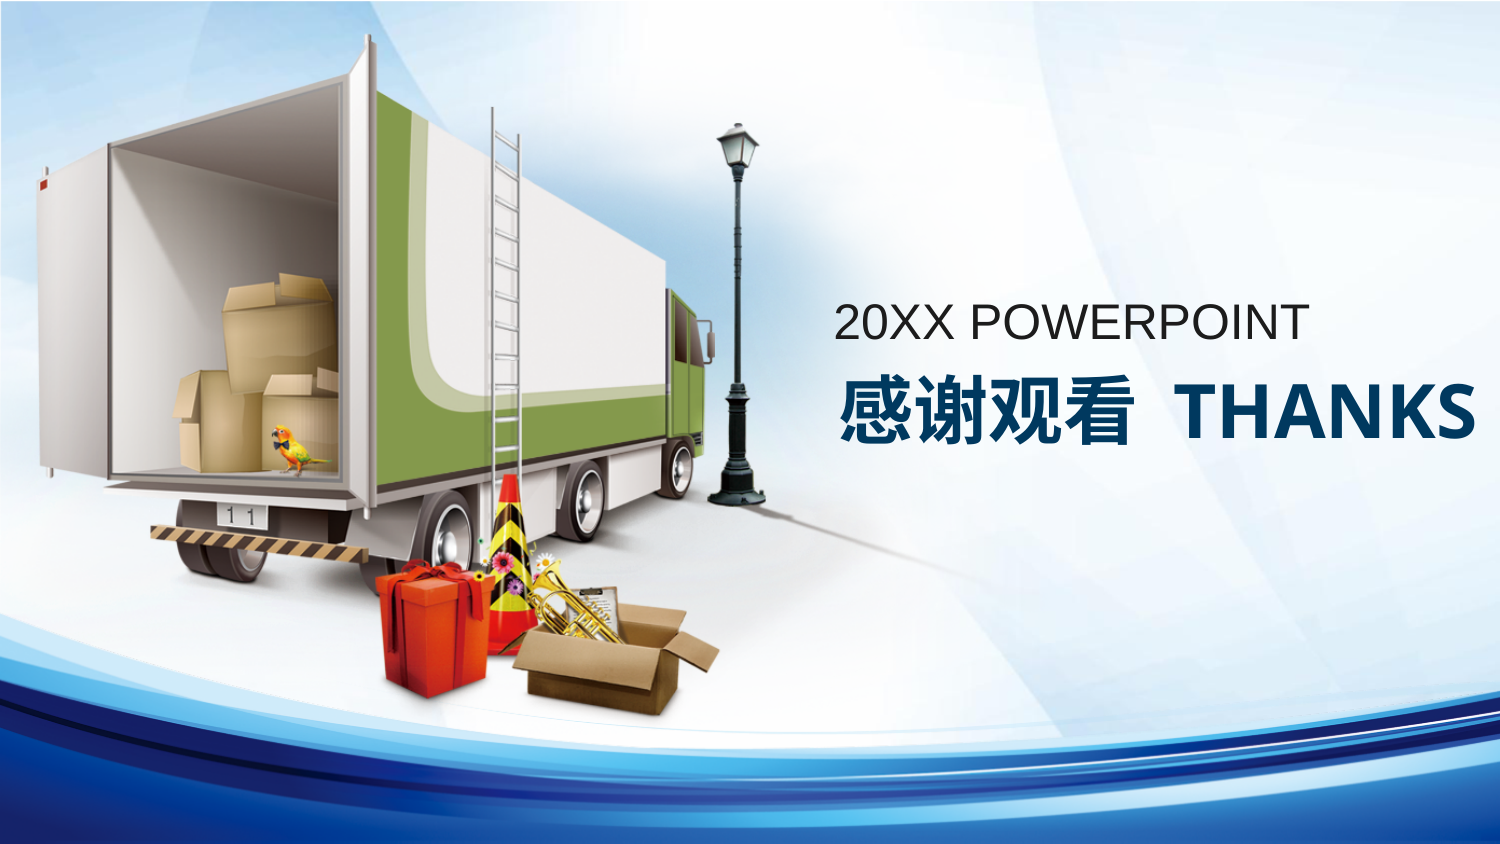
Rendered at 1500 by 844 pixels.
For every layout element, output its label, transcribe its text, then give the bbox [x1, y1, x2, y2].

text_box 20XX POWERPOINT [1180, 282, 1326, 357]
text_box 感谢观看 THANKS [1180, 356, 1494, 461]
picture [0, 0, 1500, 844]
